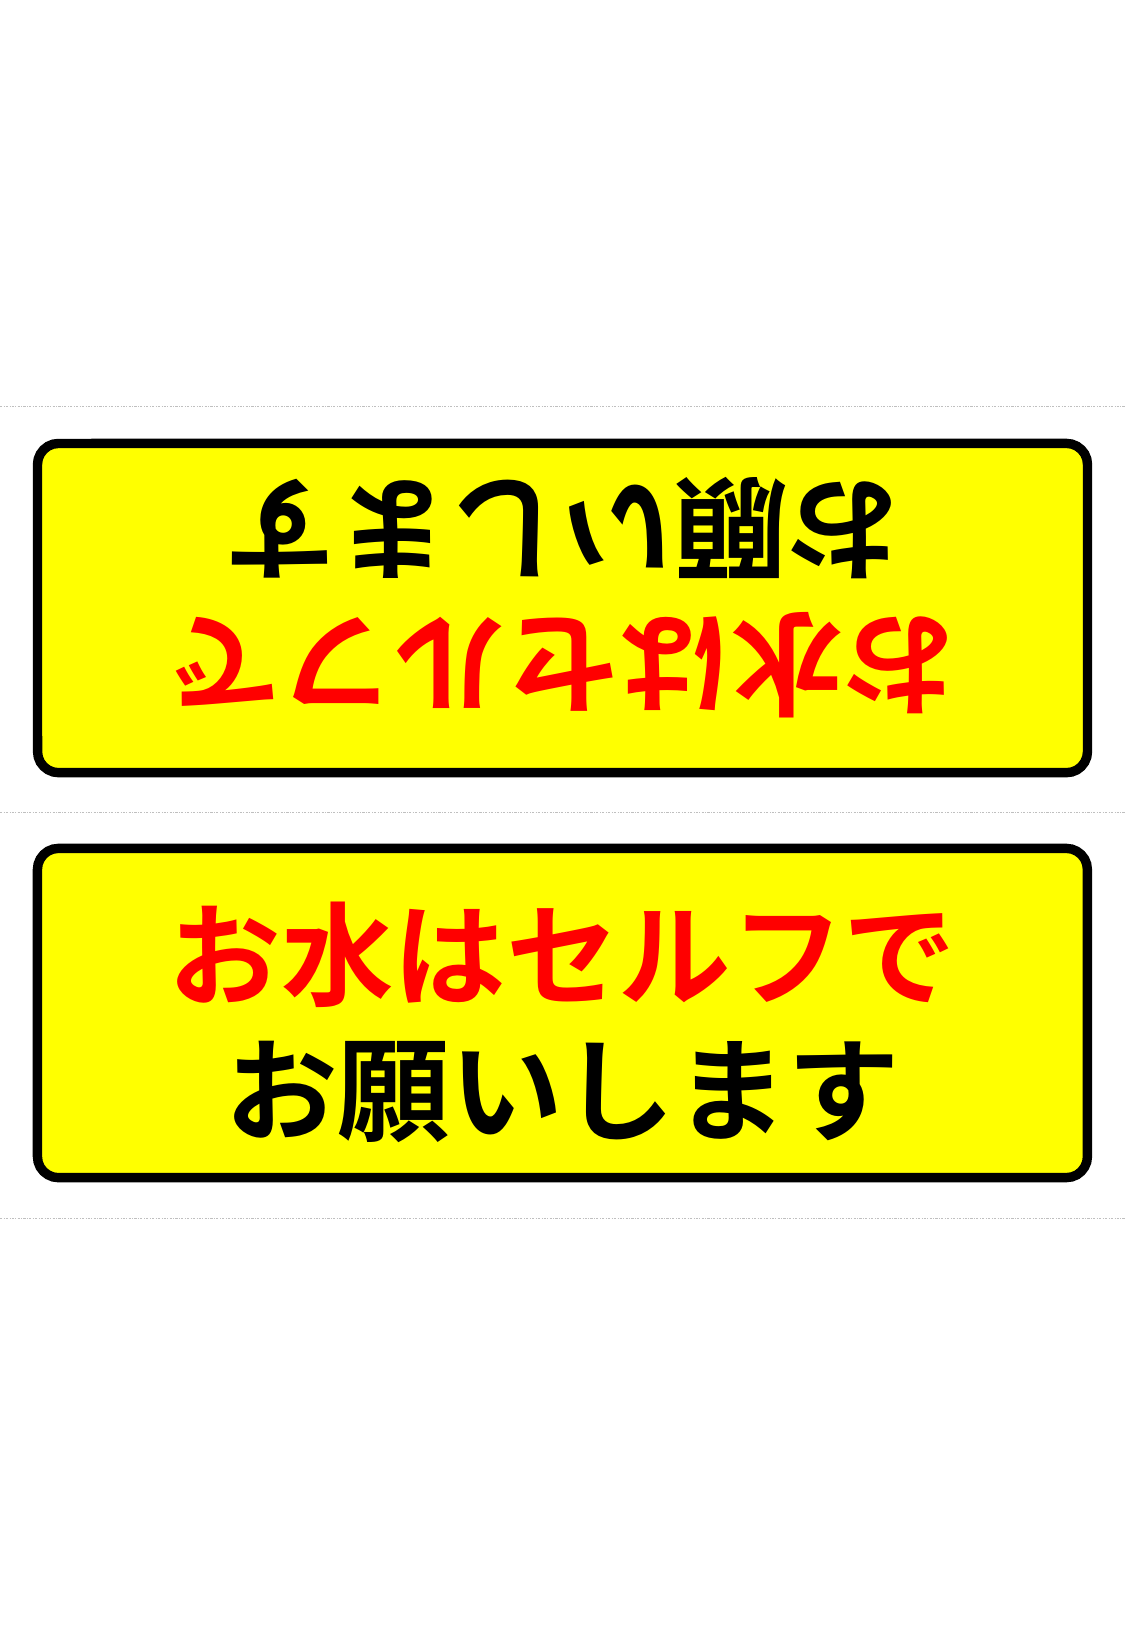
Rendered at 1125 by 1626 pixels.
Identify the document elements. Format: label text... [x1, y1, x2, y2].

text_box お水はセルフで お願いします [153, 877, 972, 1163]
text_box お水はセルフで お願いします [154, 457, 972, 743]
text_box [36, 442, 1089, 774]
text_box [36, 847, 1089, 1179]
